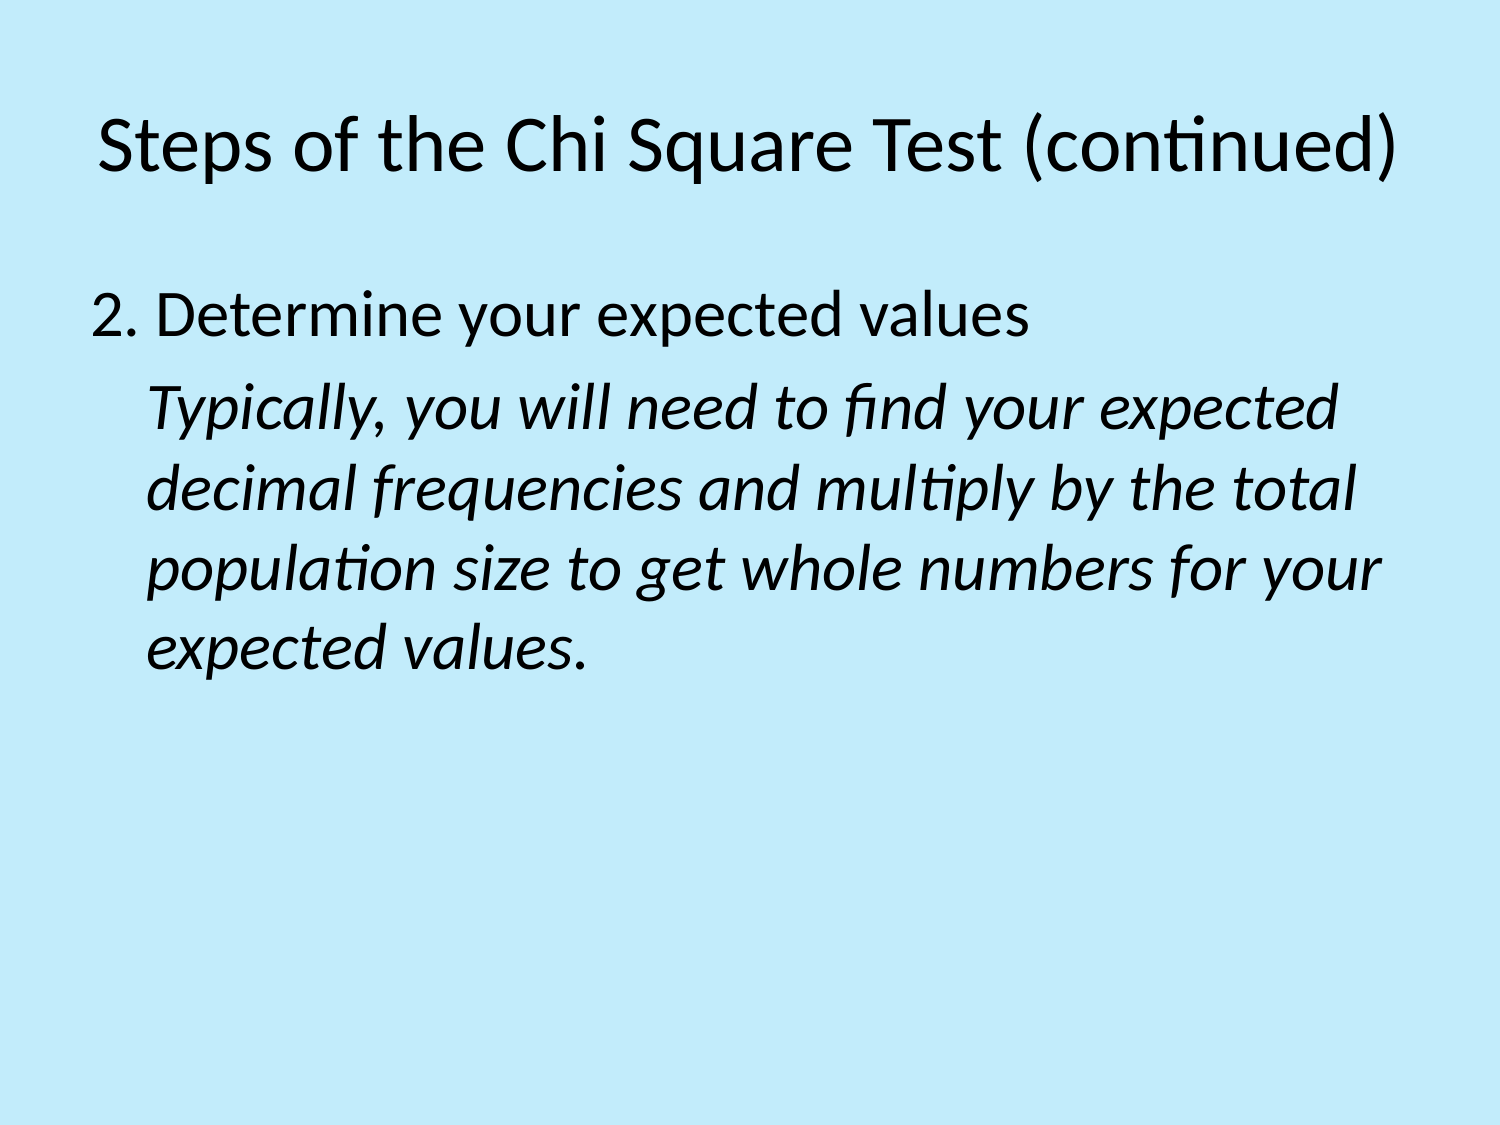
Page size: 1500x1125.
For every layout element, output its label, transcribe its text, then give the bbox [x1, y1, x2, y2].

title Steps of the Chi Square Test (continued) [75, 45, 1425, 233]
list 2. Determine your expected values Typically, you will need to find your expected decimal frequencies and multiply by the total population size to get whole numbers for your expected values. [75, 262, 1425, 1005]
